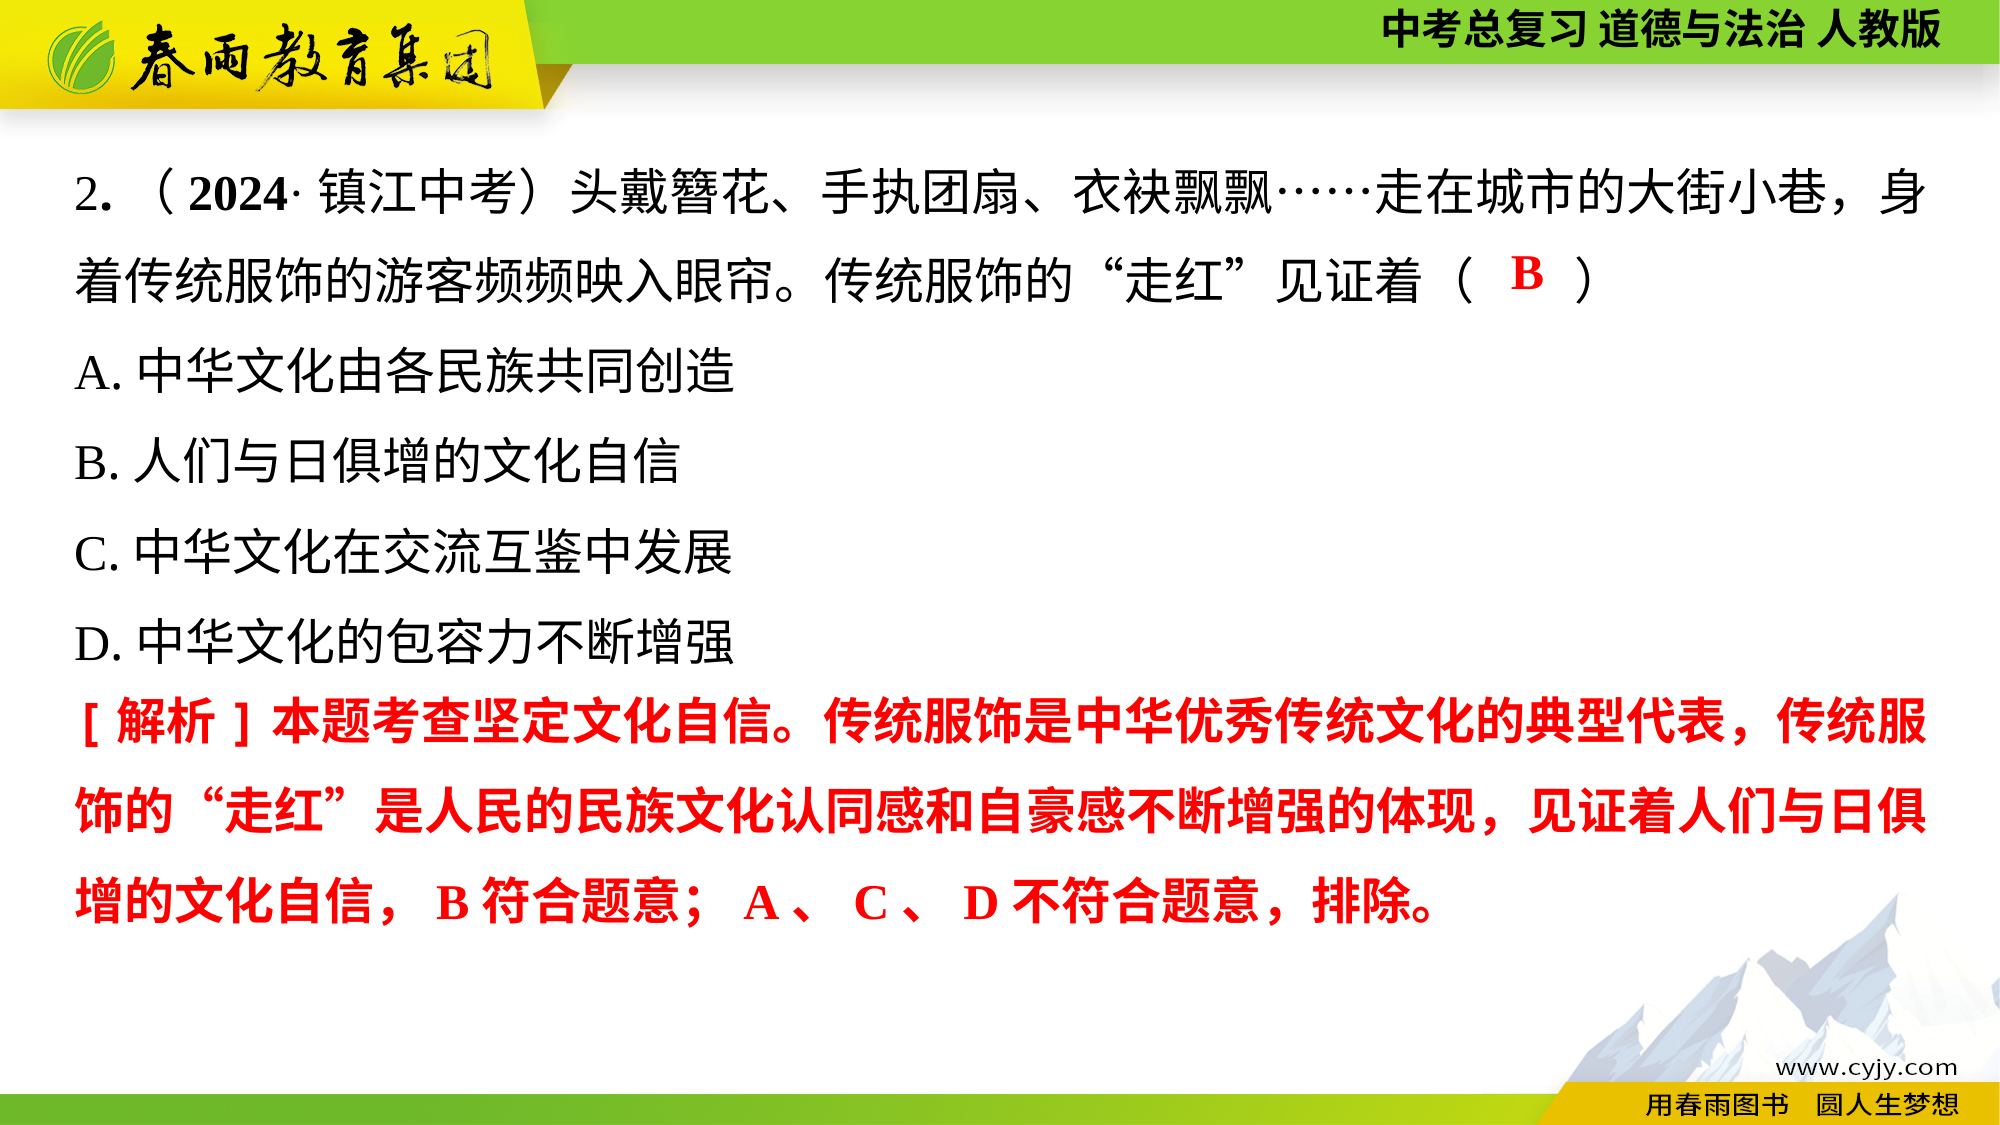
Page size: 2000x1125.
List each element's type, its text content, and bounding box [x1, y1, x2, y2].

picture [0, 0, 2000, 1125]
text_box B [1495, 231, 1559, 307]
list 2.（2024·镇江中考）头戴簪花、手执团扇、衣袂飘飘……走在城市的大街小巷，身着传统服饰的游客频频映入眼帘。传统服饰的“走红”见证着（ ） A.中华文化由各民族共同创造 B.人们与日俱增的文化自信 C.中华文化在交流互鉴中发展 D.中华文化的包容力不断增强 [59, 122, 1944, 652]
text_box [解析]本题考查坚定文化自信。传统服饰是中华优秀传统文化的典型代表，传统服饰的“走红”是人民的民族文化认同感和自豪感不断增强的体现，见证着人们与日俱增的文化自信，B符合题意；A、C、D不符合题意，排除。 [59, 652, 1944, 938]
